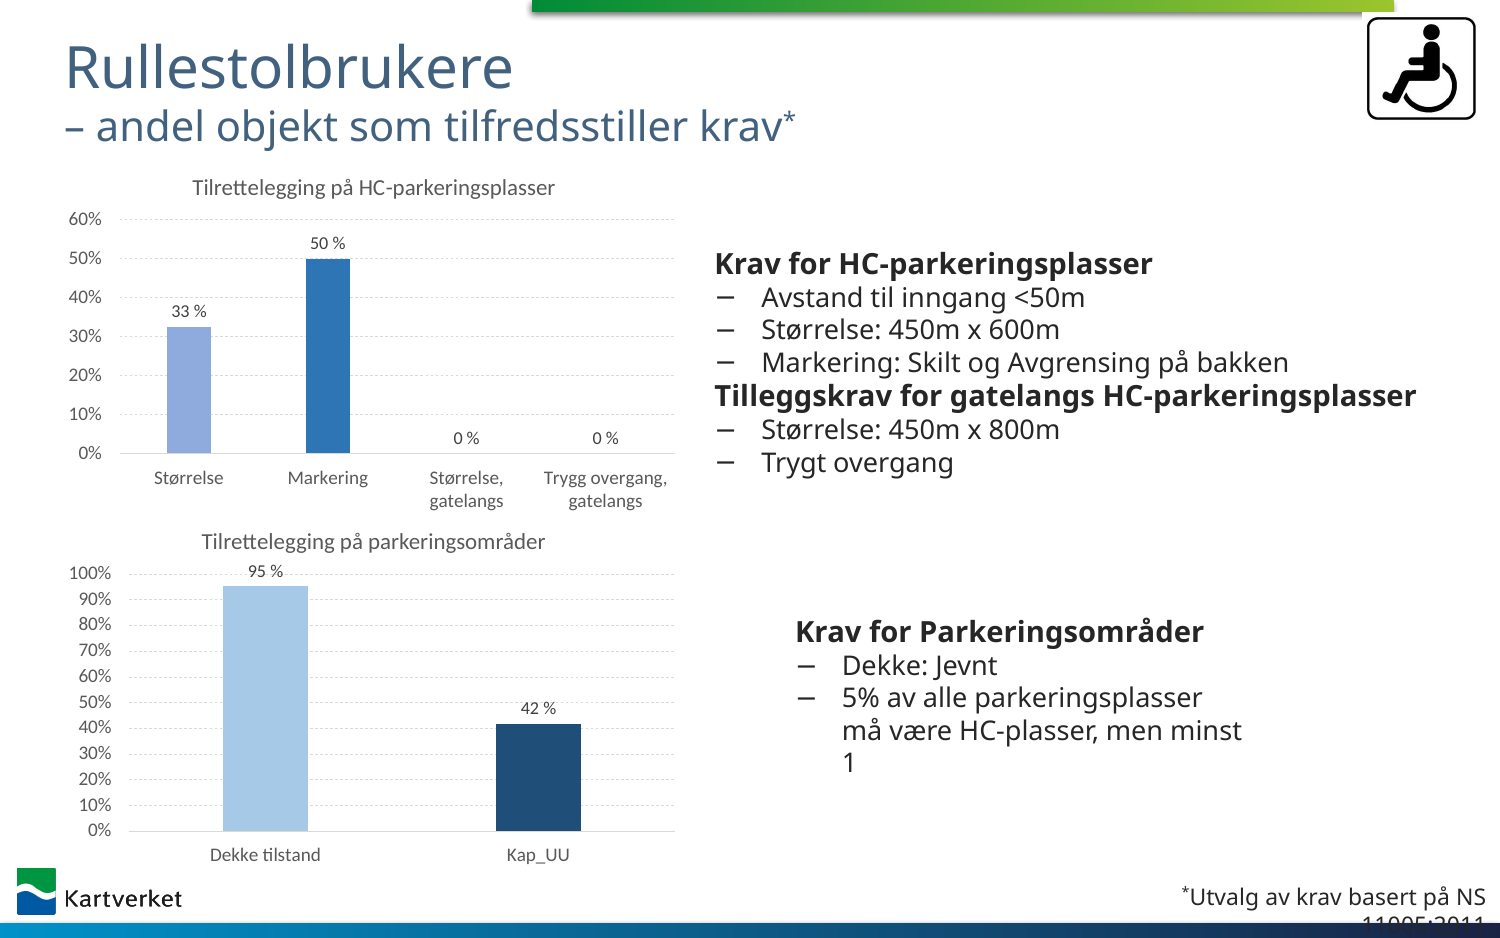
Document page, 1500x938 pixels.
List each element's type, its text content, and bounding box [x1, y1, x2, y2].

picture [62, 520, 686, 874]
picture [62, 166, 686, 519]
picture [1362, 12, 1481, 126]
text_box *Utvalg av krav basert på NS 11005:2011 [1068, 873, 1500, 938]
text_box Rullestolbrukere – andel objekt som tilfredsstiller krav* [49, 25, 1431, 158]
text_box Krav for HC-parkeringsplasser Avstand til inngang <50m Størrelse: 450m x 600m Markering: Skilt og Avgrensing på bakken Tilleggskrav for gatelangs HC-parkeringsplasser Størrelse: 450m x 800m Trygt overgang [699, 237, 1433, 485]
text_box Krav for Parkeringsområder Dekke: Jevnt 5% av alle parkeringsplasser må være HC-plasser, men minst 1 [780, 605, 1261, 786]
